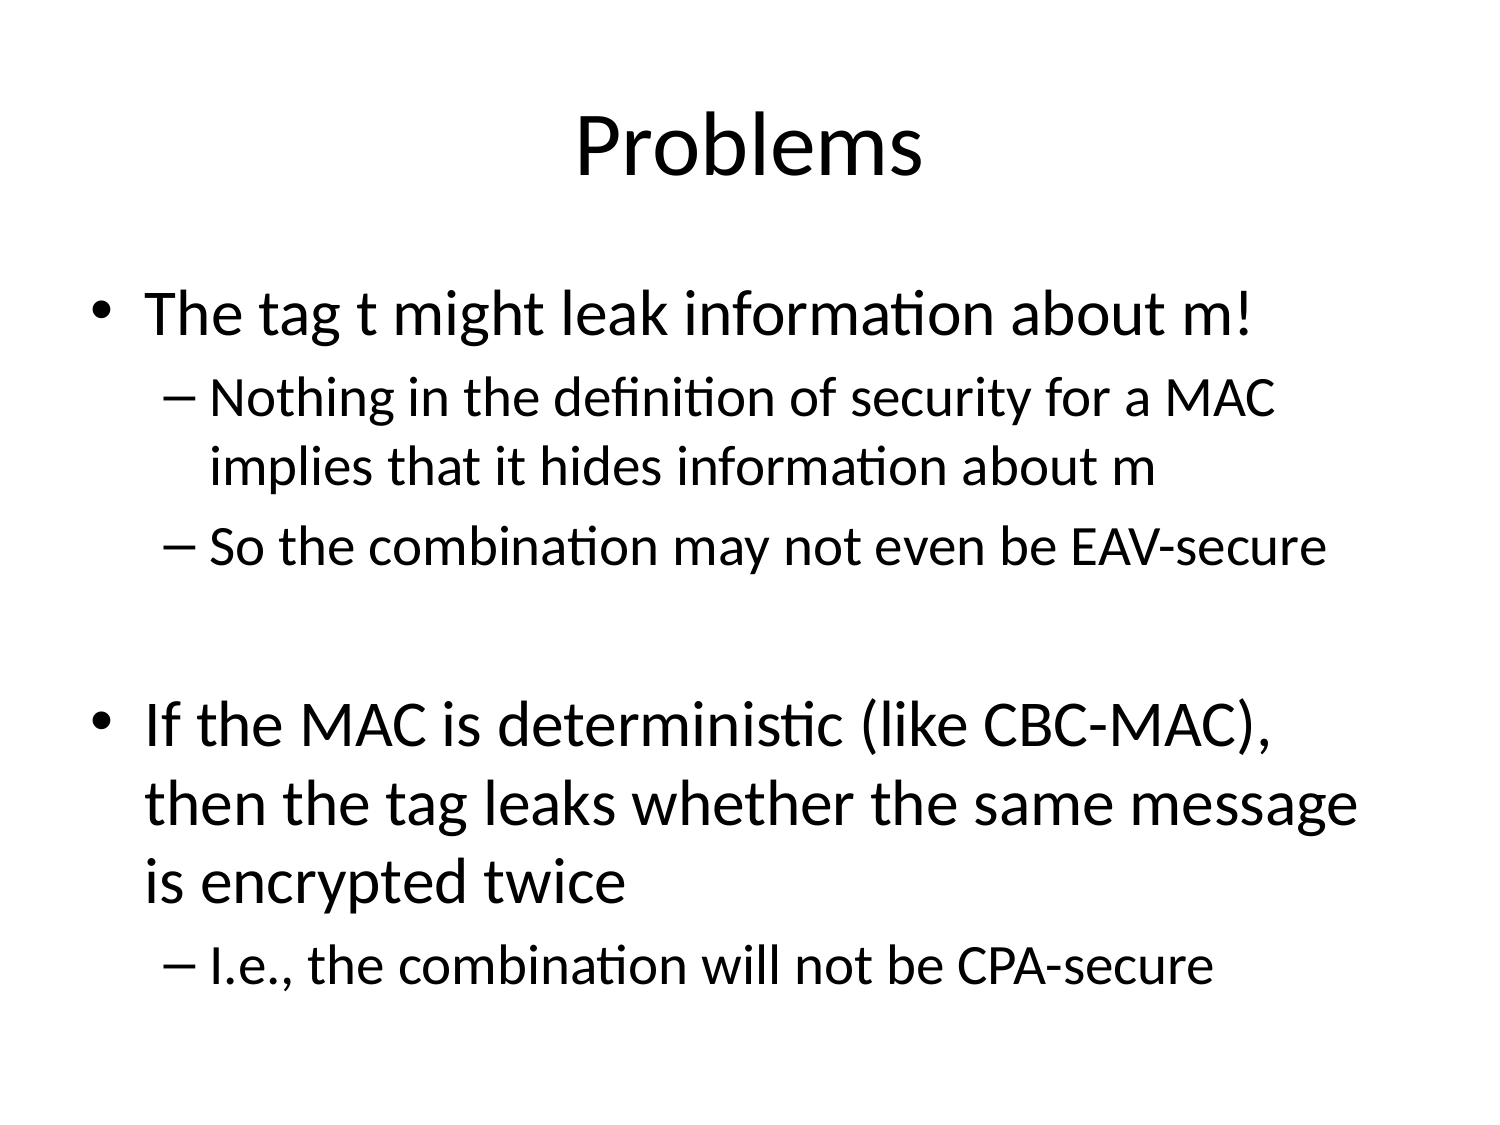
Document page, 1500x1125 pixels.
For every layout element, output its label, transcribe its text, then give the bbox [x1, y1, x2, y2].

title Problems [75, 45, 1425, 233]
list The tag t might leak information about m! Nothing in the definition of security for a MAC implies that it hides information about m So the combination may not even be EAV-secure If the MAC is deterministic (like CBC-MAC), then the tag leaks whether the same message is encrypted twice I.e., the combination will not be CPA-secure [75, 262, 1425, 1005]
